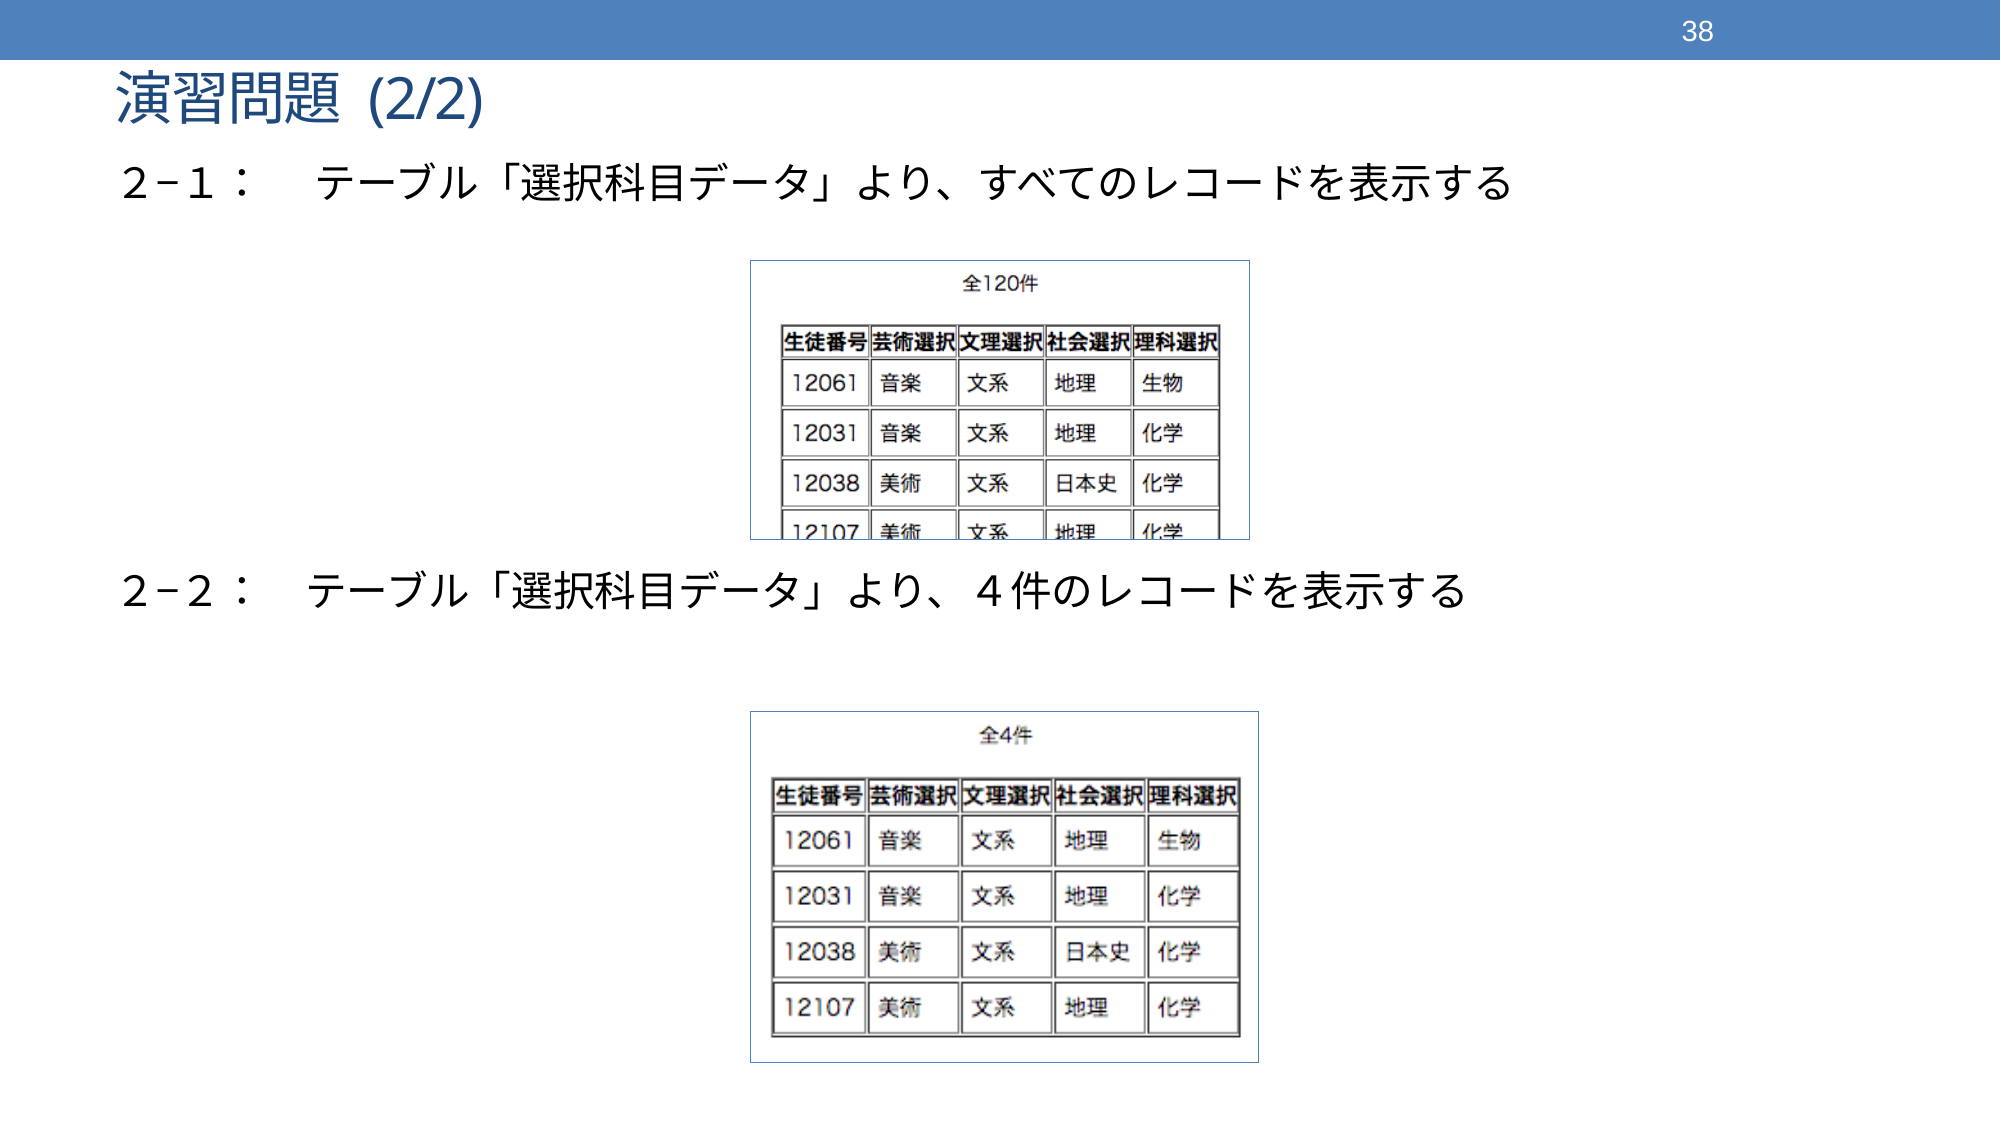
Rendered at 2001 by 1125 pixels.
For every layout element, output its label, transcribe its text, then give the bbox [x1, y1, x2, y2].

list ２−１： テーブル「選択科目データ」より、すべてのレコードを表示する ２−２： テーブル「選択科目データ」より、４件のレコードを表示する [99, 149, 1900, 1063]
picture [749, 711, 1259, 1063]
slide_number 38 [1666, 3, 1900, 57]
title 演習問題 (2/2) [99, 59, 1900, 133]
picture [749, 260, 1250, 540]
